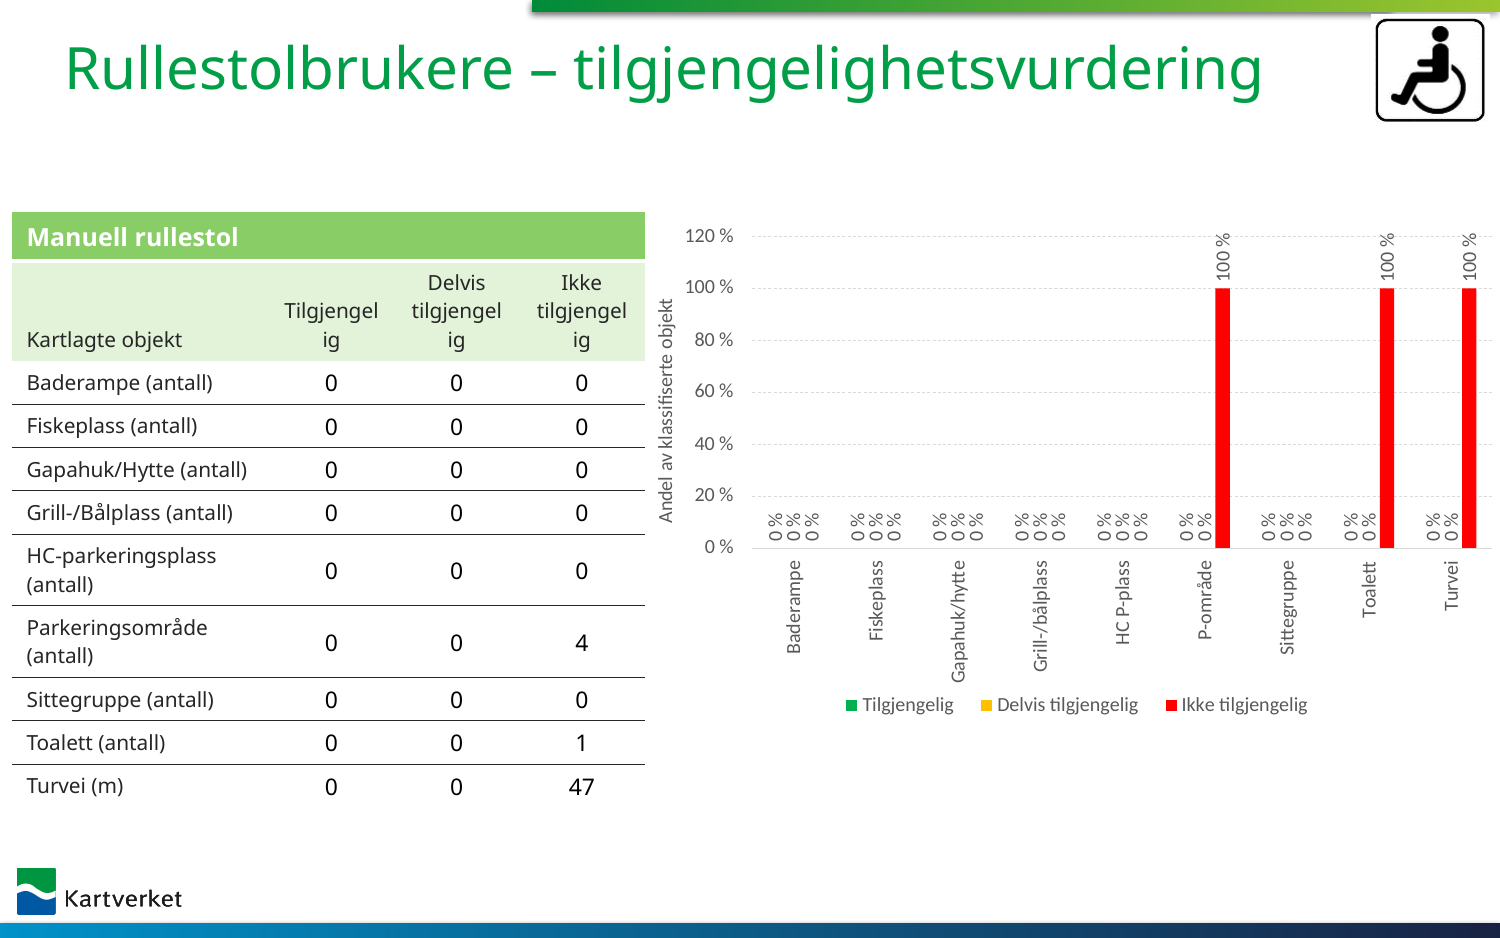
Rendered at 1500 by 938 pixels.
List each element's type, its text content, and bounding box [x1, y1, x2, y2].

table_cell Fiskeplass (antall) [12, 405, 269, 447]
table_cell 0 [269, 448, 394, 490]
table_cell Gapahuk/Hytte (antall) [12, 448, 269, 490]
table_cell 0 [394, 448, 519, 490]
table_cell 0 [269, 361, 394, 404]
table_cell 0 [519, 405, 638, 447]
table_cell 0 [519, 535, 638, 605]
table_cell Baderampe (antall) [12, 361, 269, 404]
table_cell 0 [269, 405, 394, 447]
table_cell 0 [269, 535, 394, 605]
table_cell 47 [519, 765, 645, 807]
table_cell Turvei (m) [12, 765, 269, 807]
table_cell Ikke tilgjengelig [519, 263, 638, 361]
table_cell 1 [519, 721, 645, 764]
table_cell 0 [394, 721, 519, 764]
table_cell 0 [269, 491, 394, 534]
table_cell 0 [394, 491, 519, 534]
table_cell 0 [269, 721, 394, 764]
table_cell 0 [519, 361, 638, 404]
picture [643, 218, 1500, 728]
table_cell 0 [519, 491, 638, 534]
picture [1371, 13, 1491, 127]
table_cell 0 [394, 678, 519, 720]
text_box Rullestolbrukere – tilgjengelighetsvurdering [49, 12, 1372, 109]
table_cell 0 [269, 606, 394, 677]
table_cell 4 [519, 606, 638, 677]
table_cell 0 [394, 765, 519, 807]
table_cell 0 [269, 678, 394, 720]
table_cell 0 [394, 606, 519, 677]
table_cell 0 [394, 361, 519, 404]
table_cell 0 [519, 678, 638, 720]
table_cell Toalett (antall) [12, 721, 269, 764]
table_cell HC-parkeringsplass (antall) [12, 535, 269, 605]
table_cell Delvis tilgjengelig [394, 263, 519, 361]
table_cell 0 [394, 405, 519, 447]
table_cell 0 [269, 765, 394, 807]
table_cell Kartlagte objekt [12, 263, 269, 361]
table_cell Tilgjengelig [269, 263, 394, 361]
table_cell Parkeringsområde (antall) [12, 606, 269, 677]
table_cell Sittegruppe (antall) [12, 678, 269, 720]
table_cell 0 [394, 535, 519, 605]
table_cell 0 [519, 448, 638, 490]
table_header Manuell rullestol [12, 212, 645, 259]
table_cell Grill-/Bålplass (antall) [12, 491, 269, 534]
